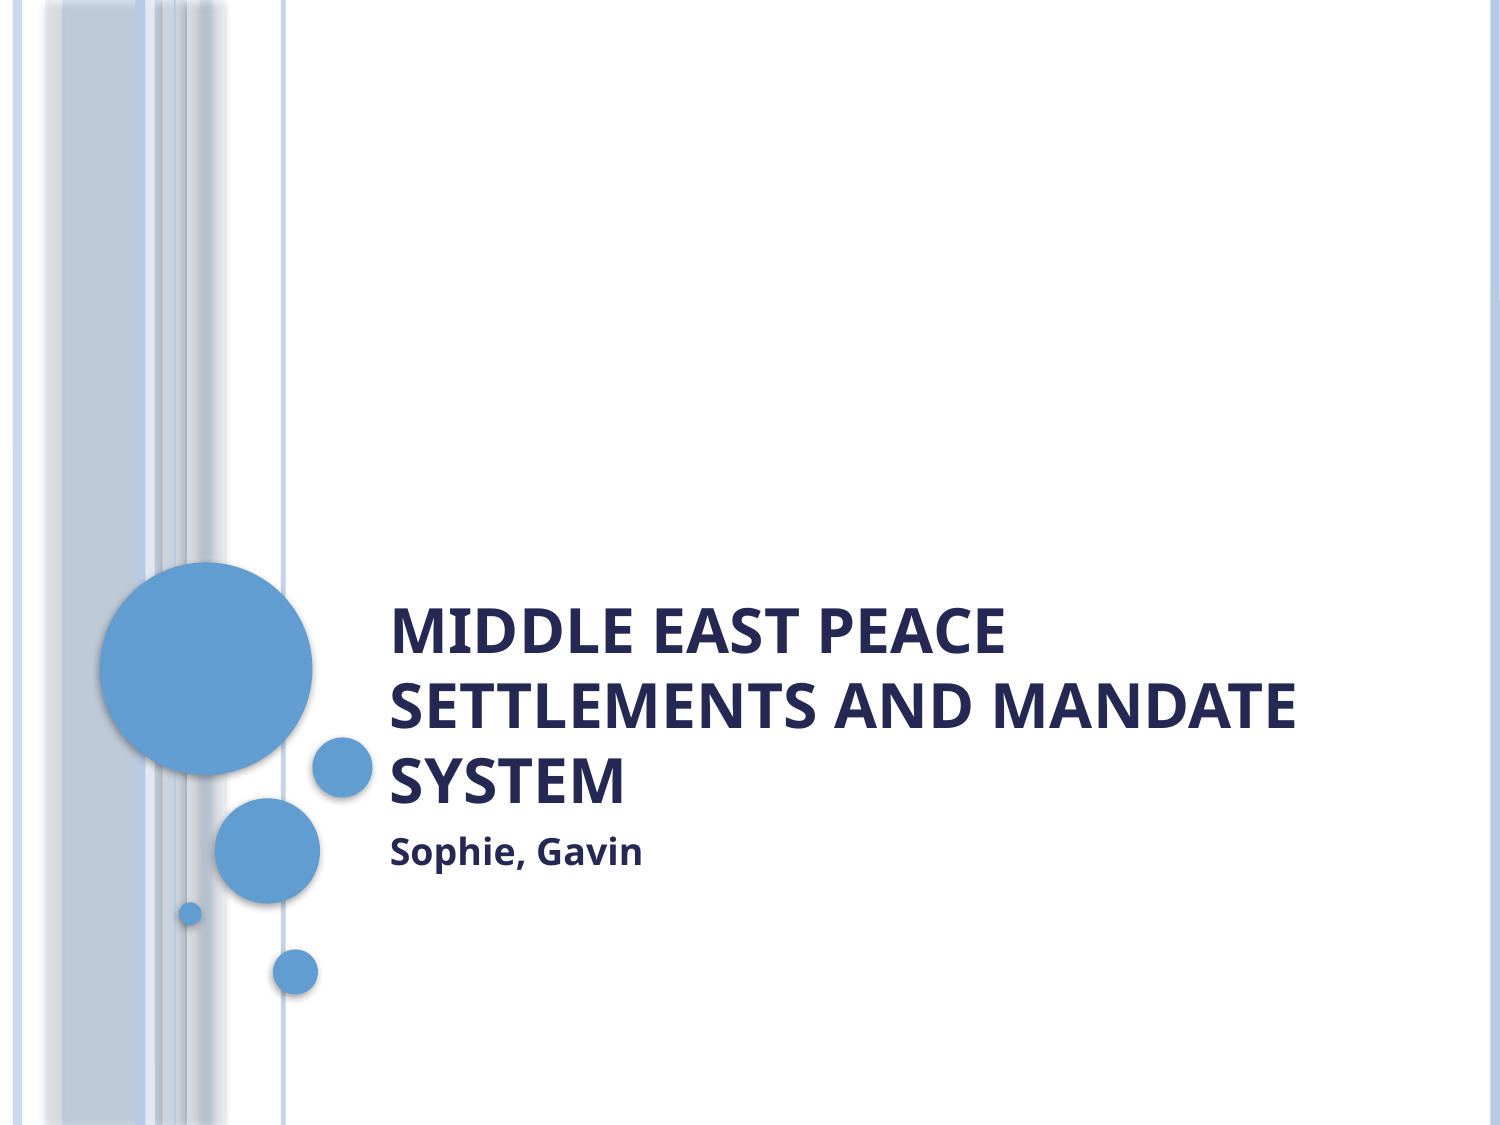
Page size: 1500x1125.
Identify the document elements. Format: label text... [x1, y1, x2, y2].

title Middle East Peace Settlements and Mandate System [375, 512, 1388, 820]
subtitle Sophie, Gavin [375, 820, 1388, 1046]
